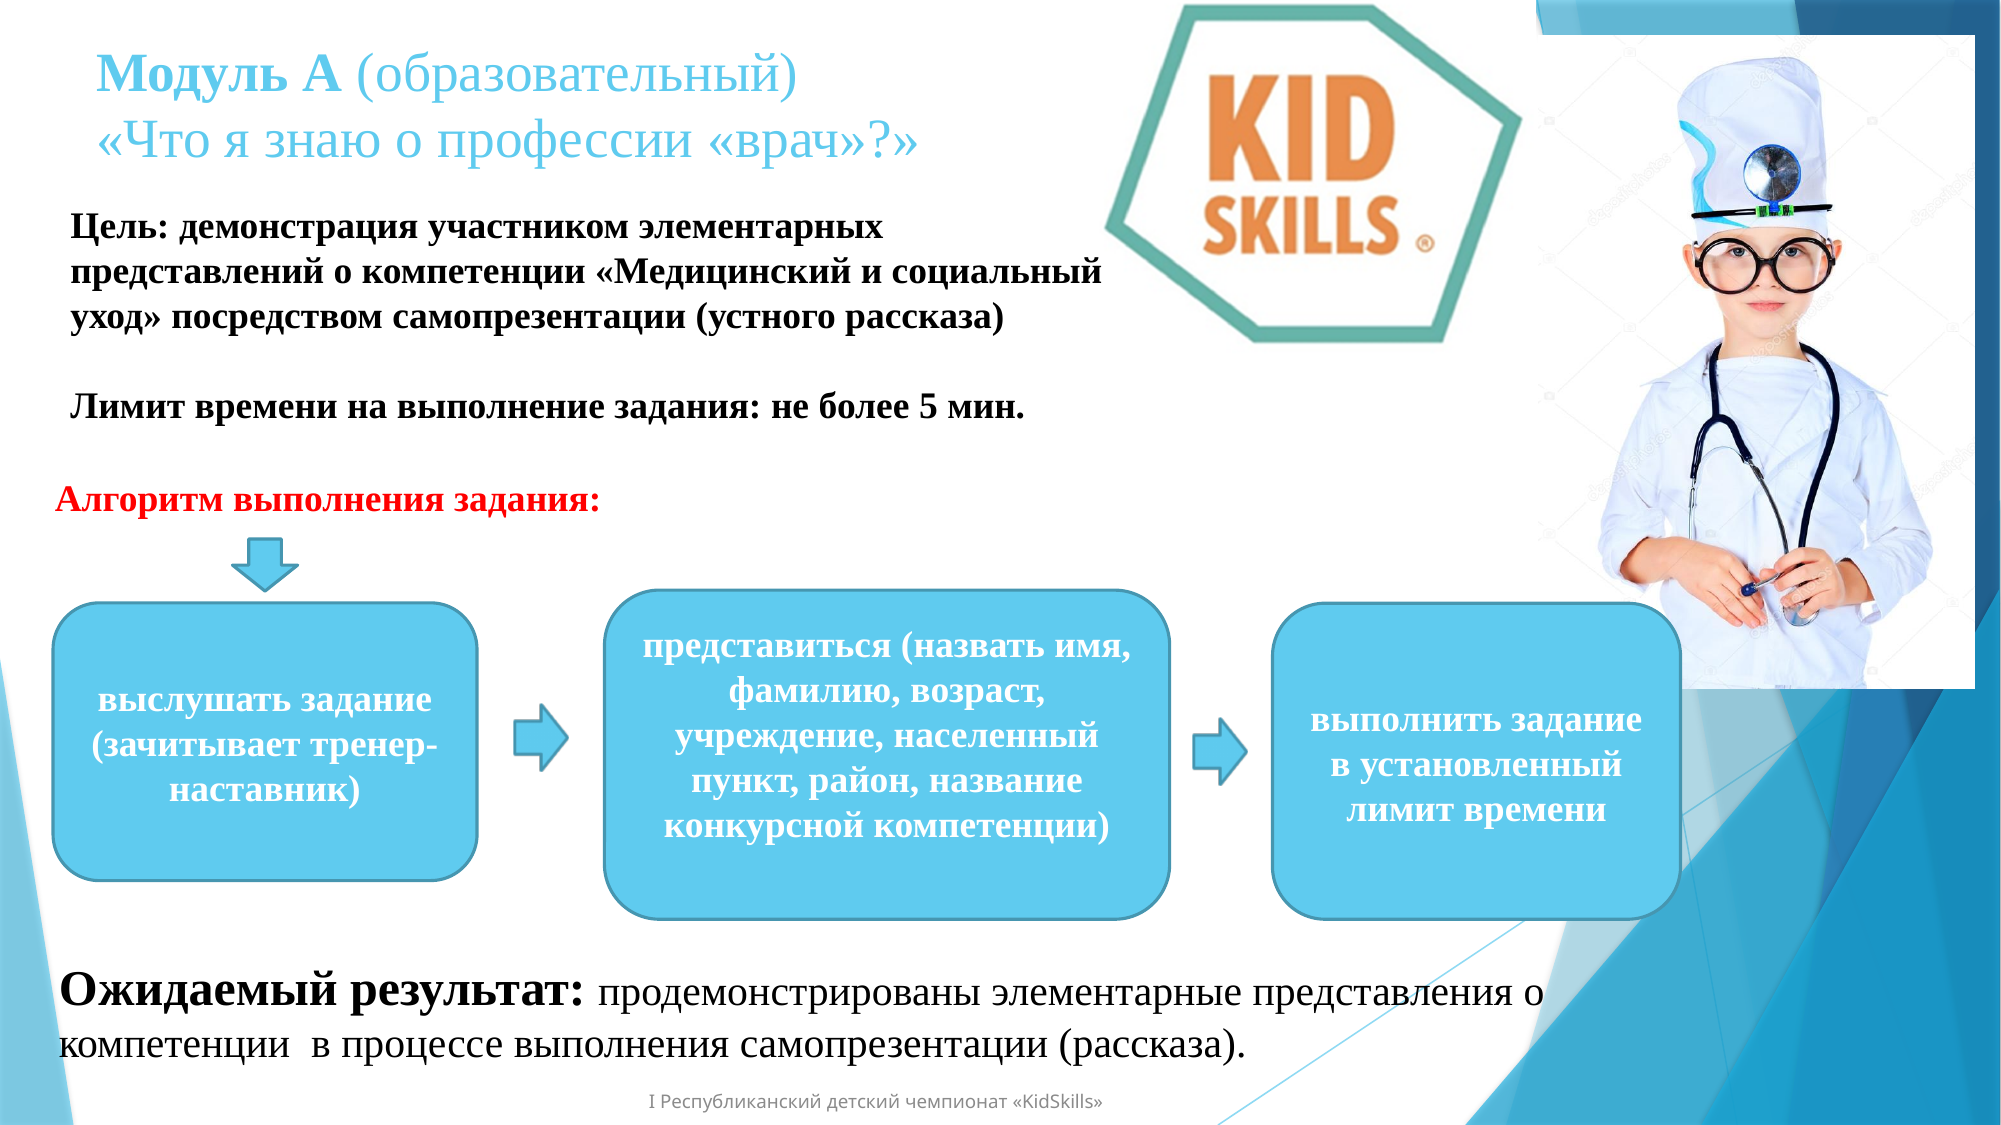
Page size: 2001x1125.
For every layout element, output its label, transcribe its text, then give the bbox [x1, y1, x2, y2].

footer I Республиканский детский чемпионат «KidSkills» [633, 1071, 1667, 1125]
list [1093, 0, 1537, 354]
picture [506, 704, 576, 771]
text_box Цель: демонстрация участником элементарных представлений о компетенции «Медицинский и социальный уход» посредством самопрезентации (устного рассказа) Лимит времени на выполнение задания: не более 5 мин. [55, 194, 1151, 434]
text_box выполнить задание в установленный лимит времени [1270, 601, 1683, 921]
text_box представиться (назвать имя, фамилию, возраст, учреждение, населенный пункт, район, название конкурсной компетенции) [602, 588, 1172, 921]
title Модуль А (образовательный) «Что я знаю о профессии «врач»?» [81, 27, 1088, 194]
picture [1538, 34, 1976, 690]
text_box Алгоритм выполнения задания: [39, 466, 627, 527]
text_box Ожидаемый результат: продемонстрированы элементарные представления о компетенции в процессе выполнения самопрезентации (рассказа). [44, 948, 1730, 1125]
text_box [230, 537, 300, 593]
text_box выслушать задание (зачитывает тренер-наставник) [51, 601, 479, 883]
picture [1185, 718, 1255, 785]
